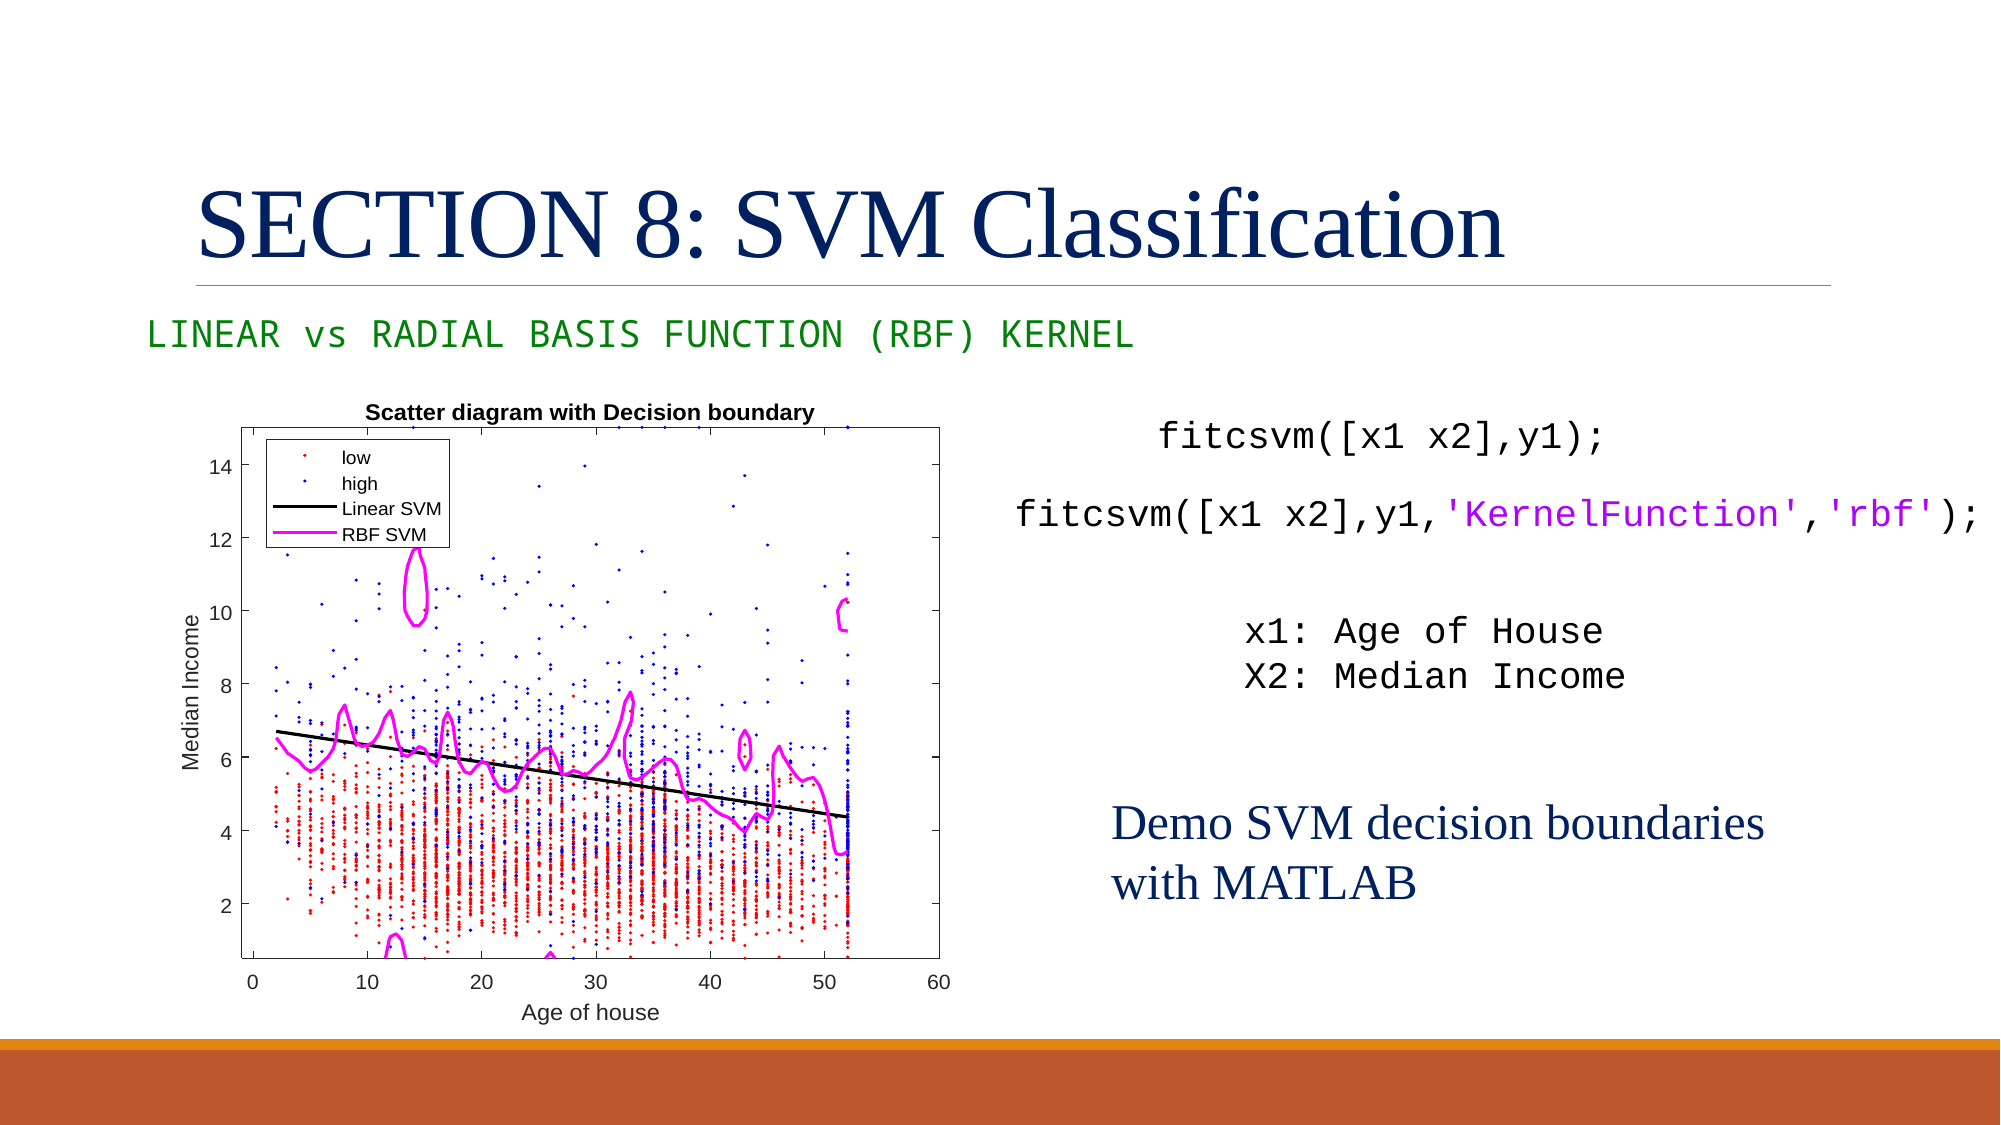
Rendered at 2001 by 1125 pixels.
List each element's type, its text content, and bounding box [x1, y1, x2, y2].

text_box Demo SVM decision boundaries with MATLAB [1096, 781, 1796, 917]
picture [124, 378, 1024, 1030]
text_box fitcsvm([x1 x2],y1,'KernelFunction','rbf'); [1031, 481, 2000, 541]
text_box x1: Age of House X2: Median Income [1229, 598, 1698, 704]
title SECTION 8: SVM Classification [180, 47, 1830, 285]
text_box LINEAR vs RADIAL BASIS FUNCTION (RBF) KERNEL [137, 541, 1863, 1046]
text_box fitcsvm([x1 x2],y1); [1142, 404, 2000, 464]
text_box LINEAR vs RADIAL BASIS FUNCTION (RBF) KERNEL [137, 299, 1863, 481]
